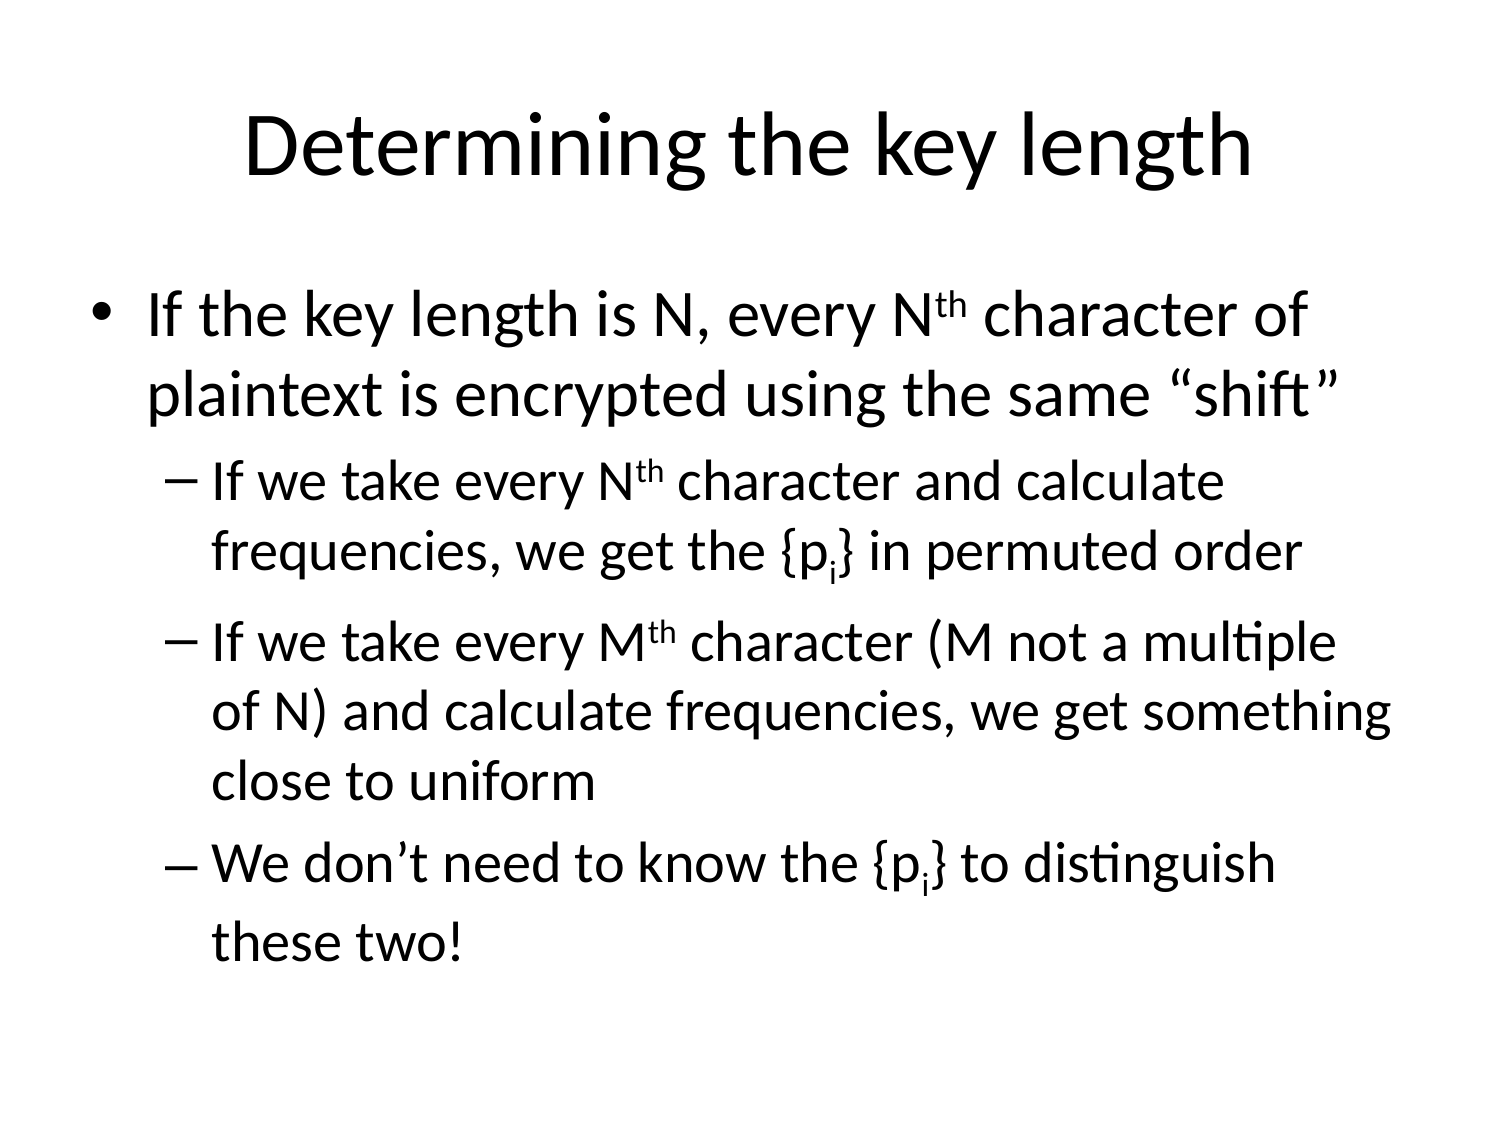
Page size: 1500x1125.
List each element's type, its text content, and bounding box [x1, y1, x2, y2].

list If the key length is N, every Nth character of plaintext is encrypted using the same “shift” If we take every Nth character and calculate frequencies, we get the {pi} in permuted order If we take every Mth character (M not a multiple of N) and calculate frequencies, we get something close to uniform We don’t need to know the {pi} to distinguish these two! [75, 262, 1425, 1100]
title Determining the key length [75, 45, 1425, 233]
